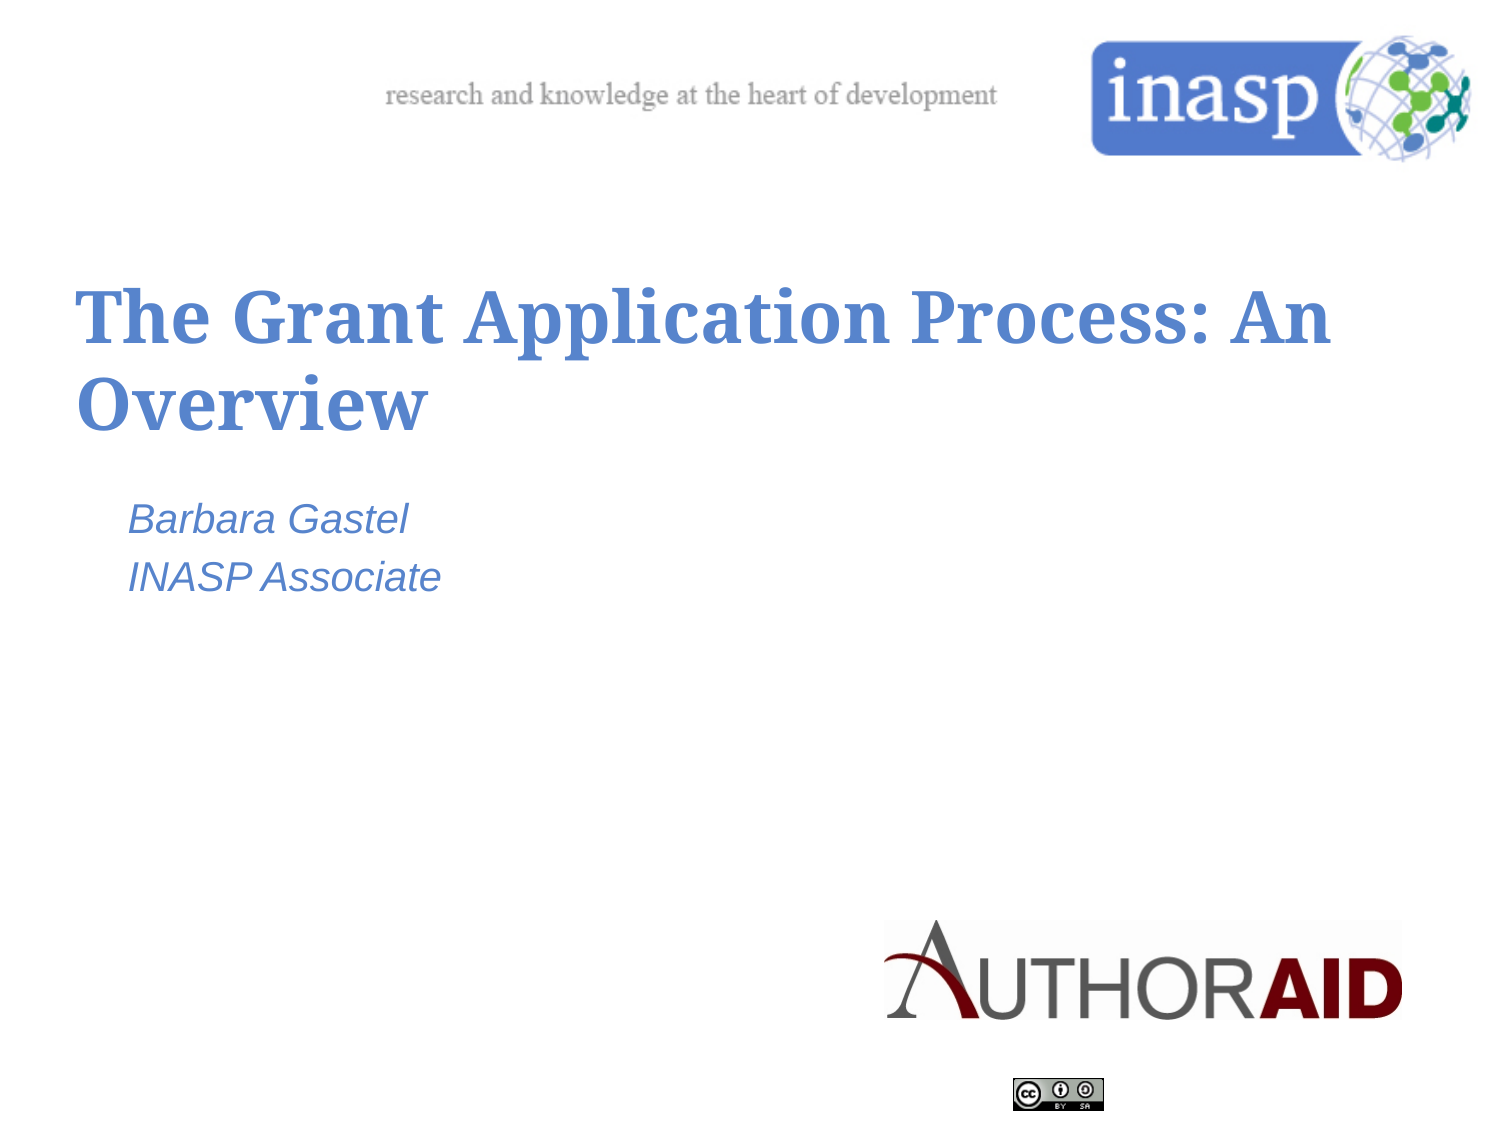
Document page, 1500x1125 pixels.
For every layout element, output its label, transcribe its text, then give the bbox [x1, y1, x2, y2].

picture [385, 24, 1484, 173]
subtitle Barbara Gastel INASP Associate [112, 483, 1388, 614]
picture [884, 920, 1402, 1020]
picture [1012, 1078, 1104, 1111]
title The Grant Application Process: An Overview [60, 262, 1440, 454]
